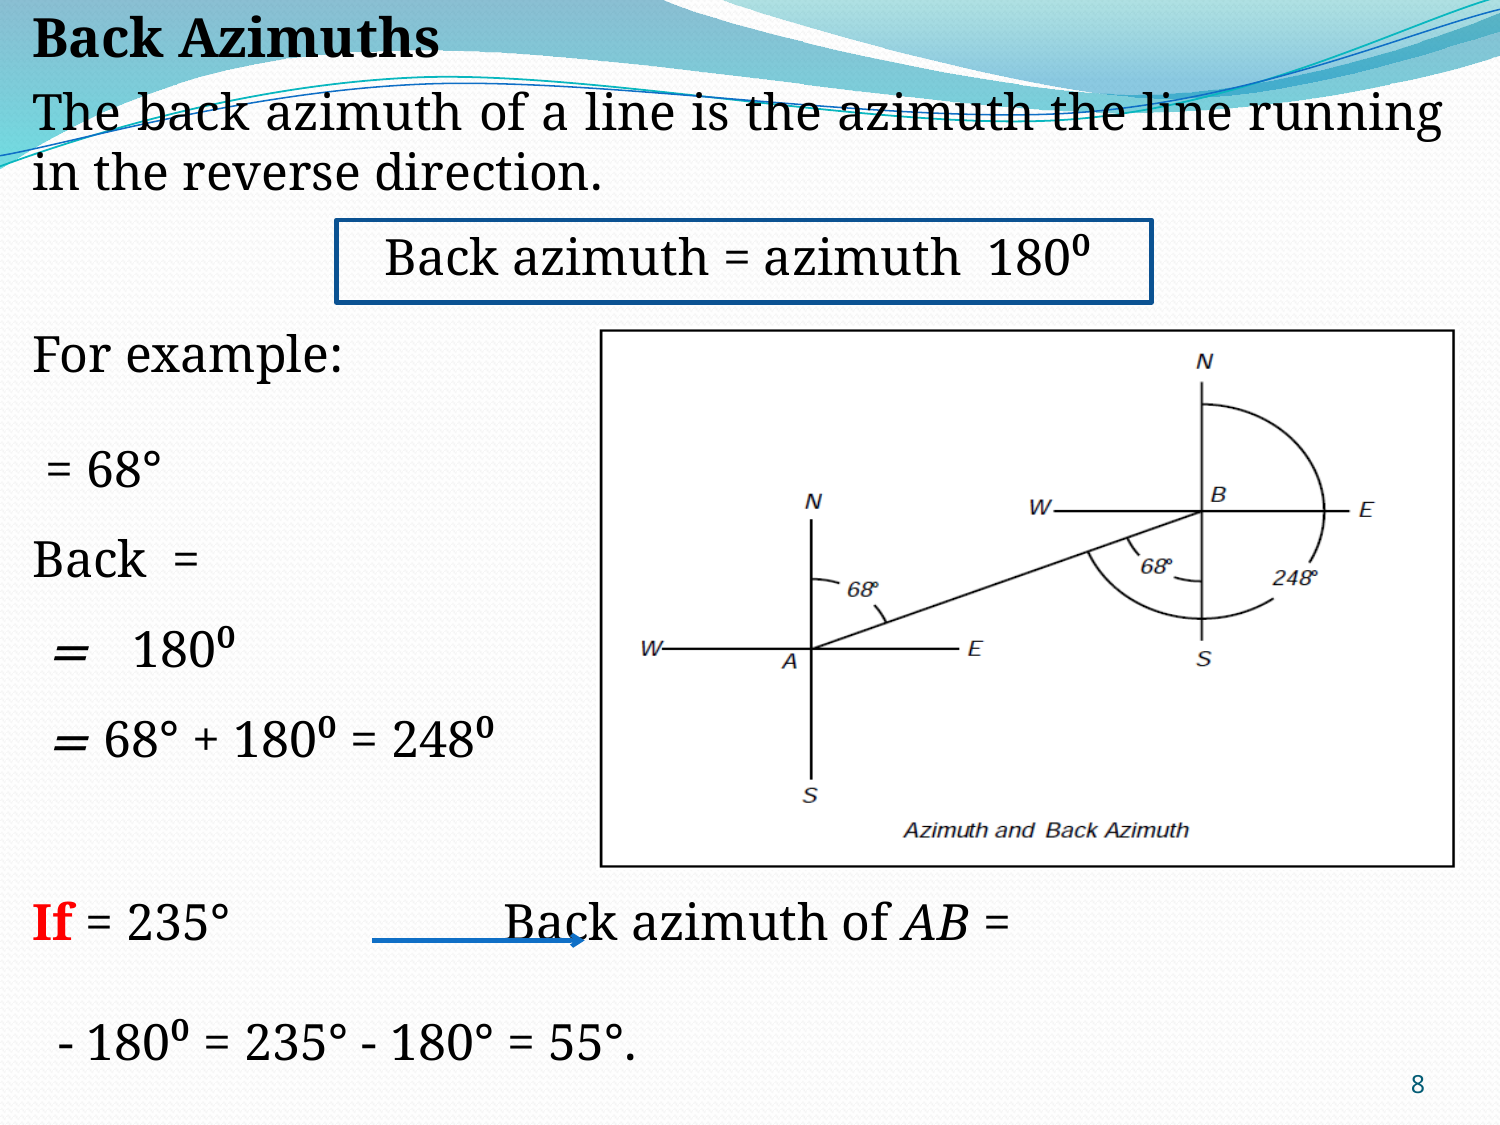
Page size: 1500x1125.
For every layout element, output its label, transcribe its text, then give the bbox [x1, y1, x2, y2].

slide_number 8 [1299, 1042, 1425, 1103]
picture [596, 326, 1459, 870]
text_box [334, 218, 1154, 305]
